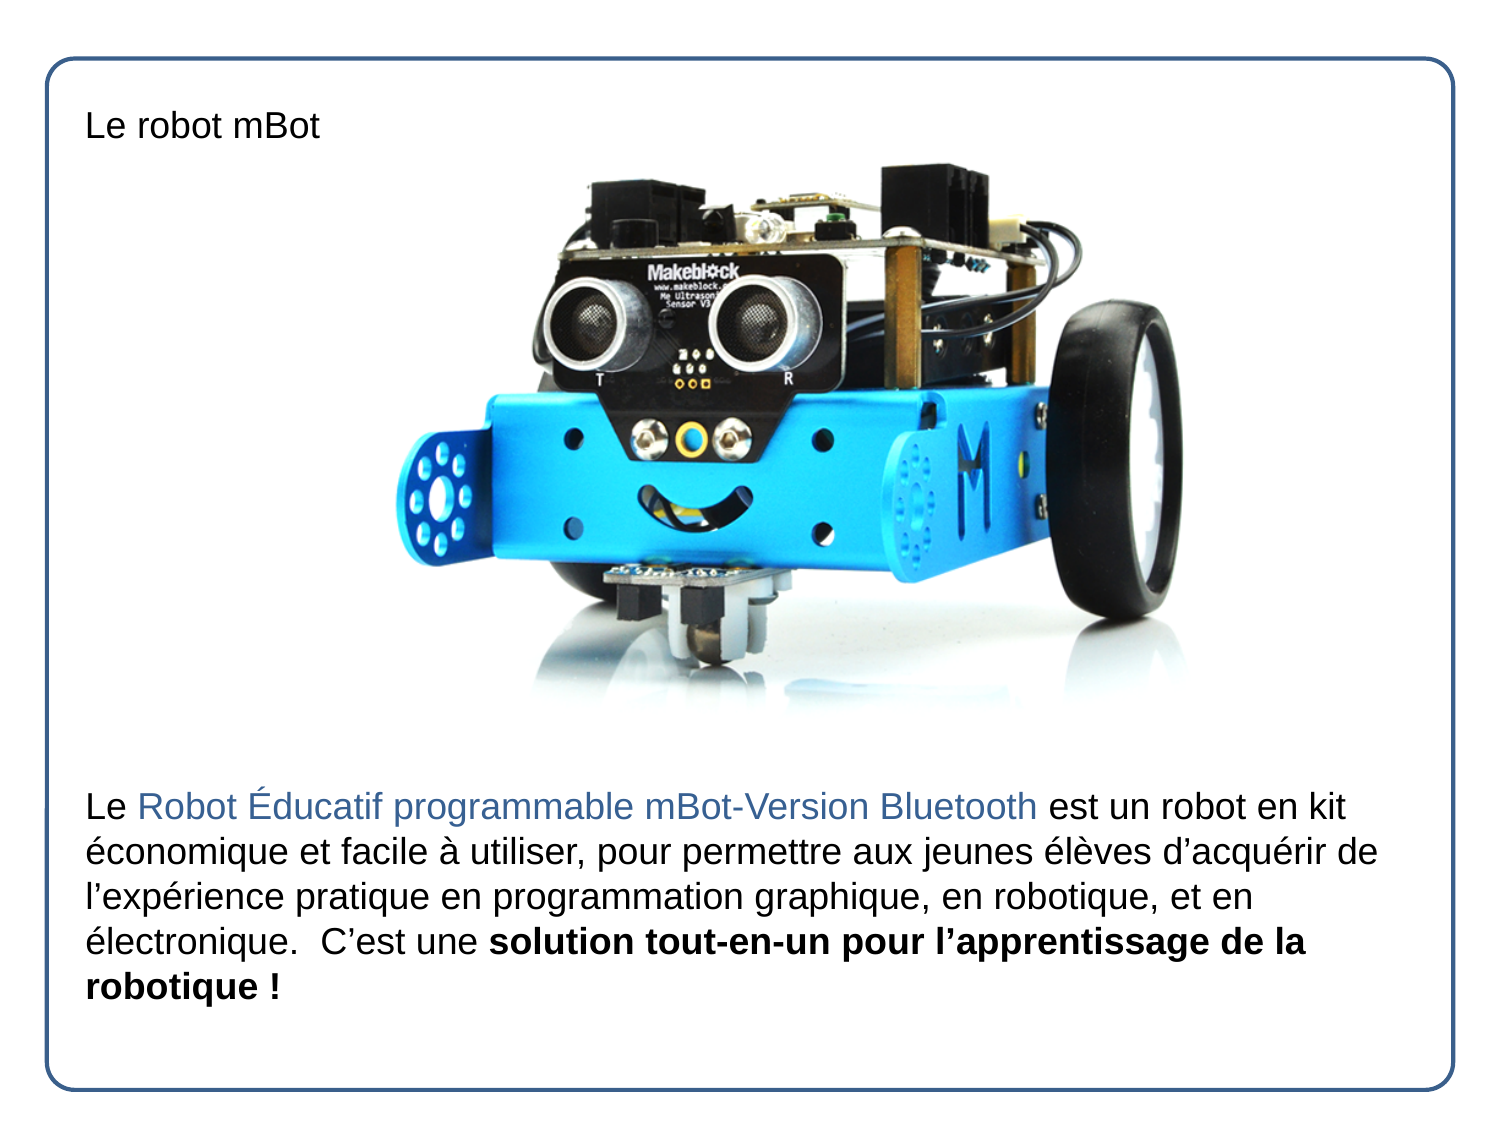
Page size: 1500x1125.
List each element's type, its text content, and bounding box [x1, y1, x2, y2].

picture [304, 93, 1276, 815]
text_box [44, 56, 1456, 1092]
text_box Le robot mBot [70, 93, 303, 154]
text_box Le Robot Éducatif programmable mBot-Version Bluetooth est un robot en kit économique et facile à utiliser, pour permettre aux jeunes élèves d’acquérir de l’expérience pratique en programmation graphique, en robotique, et en électronique. C’est une solution tout-en-un pour l’apprentissage de la robotique ! [70, 774, 1430, 1015]
